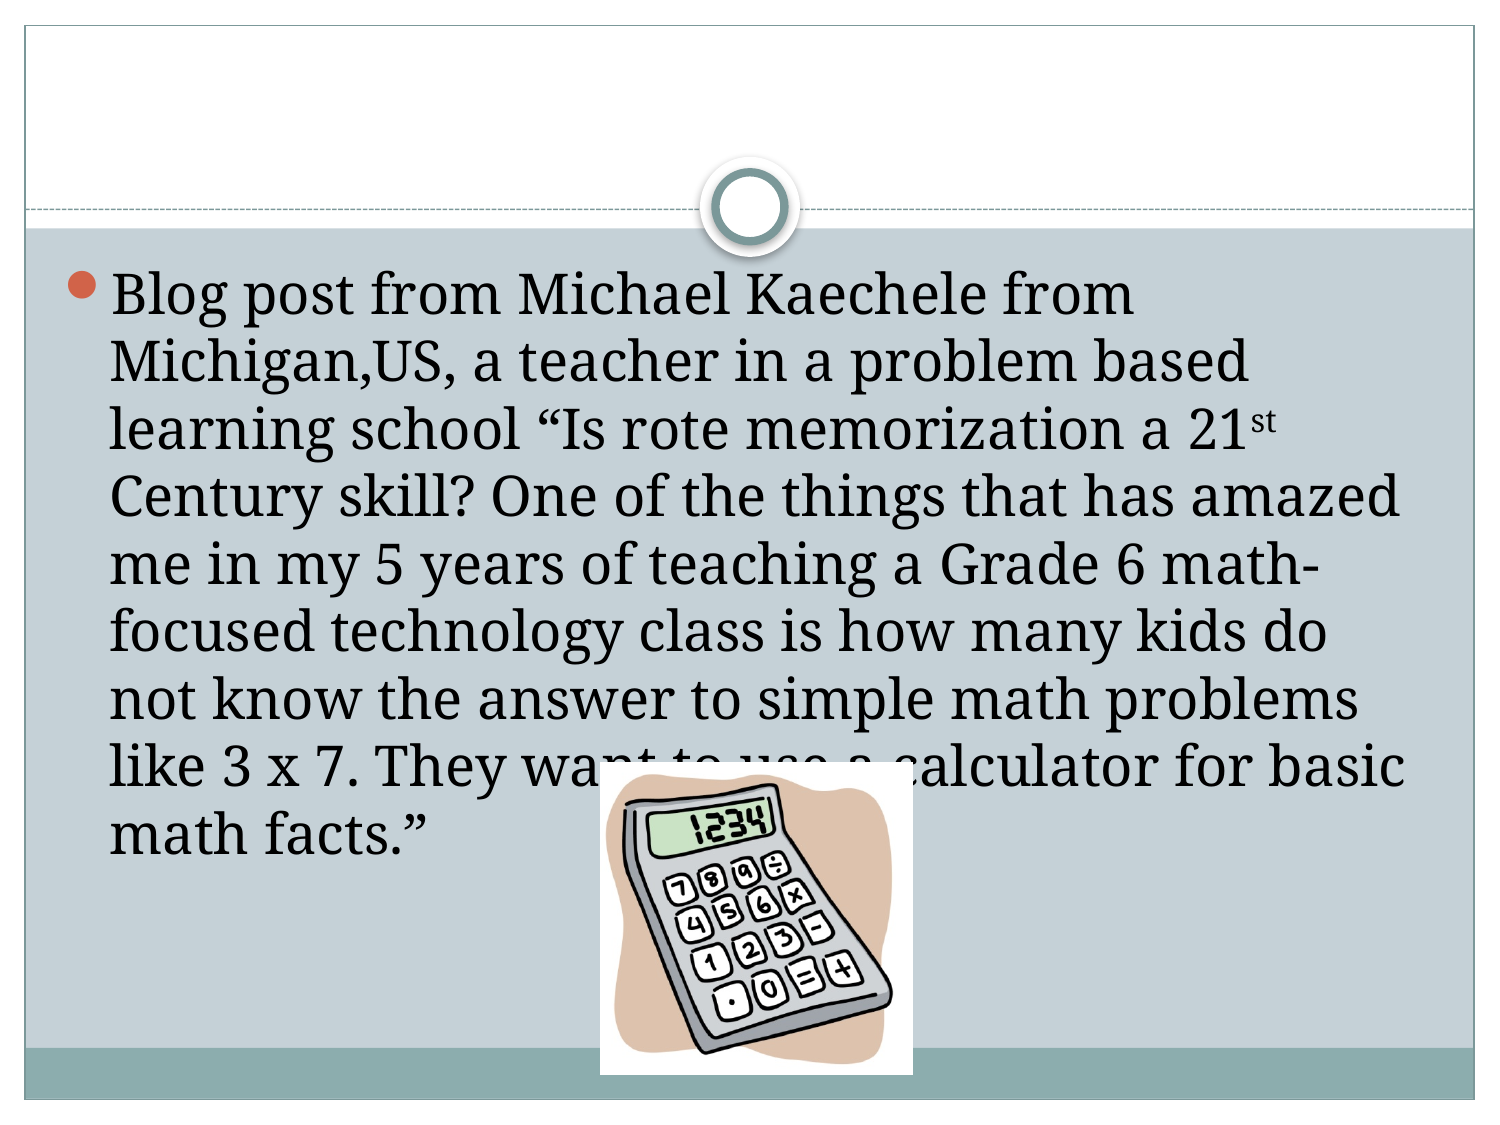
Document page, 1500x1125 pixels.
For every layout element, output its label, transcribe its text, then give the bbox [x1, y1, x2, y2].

list Blog post from Michael Kaechele from Michigan,US, a teacher in a problem based learning school “Is rote memorization a 21st Century skill? One of the things that has amazed me in my 5 years of teaching a Grade 6 math-focused technology class is how many kids do not know the answer to simple math problems like 3 x 7. They want to use a calculator for basic math facts.” [49, 250, 1445, 900]
picture [599, 762, 913, 1076]
